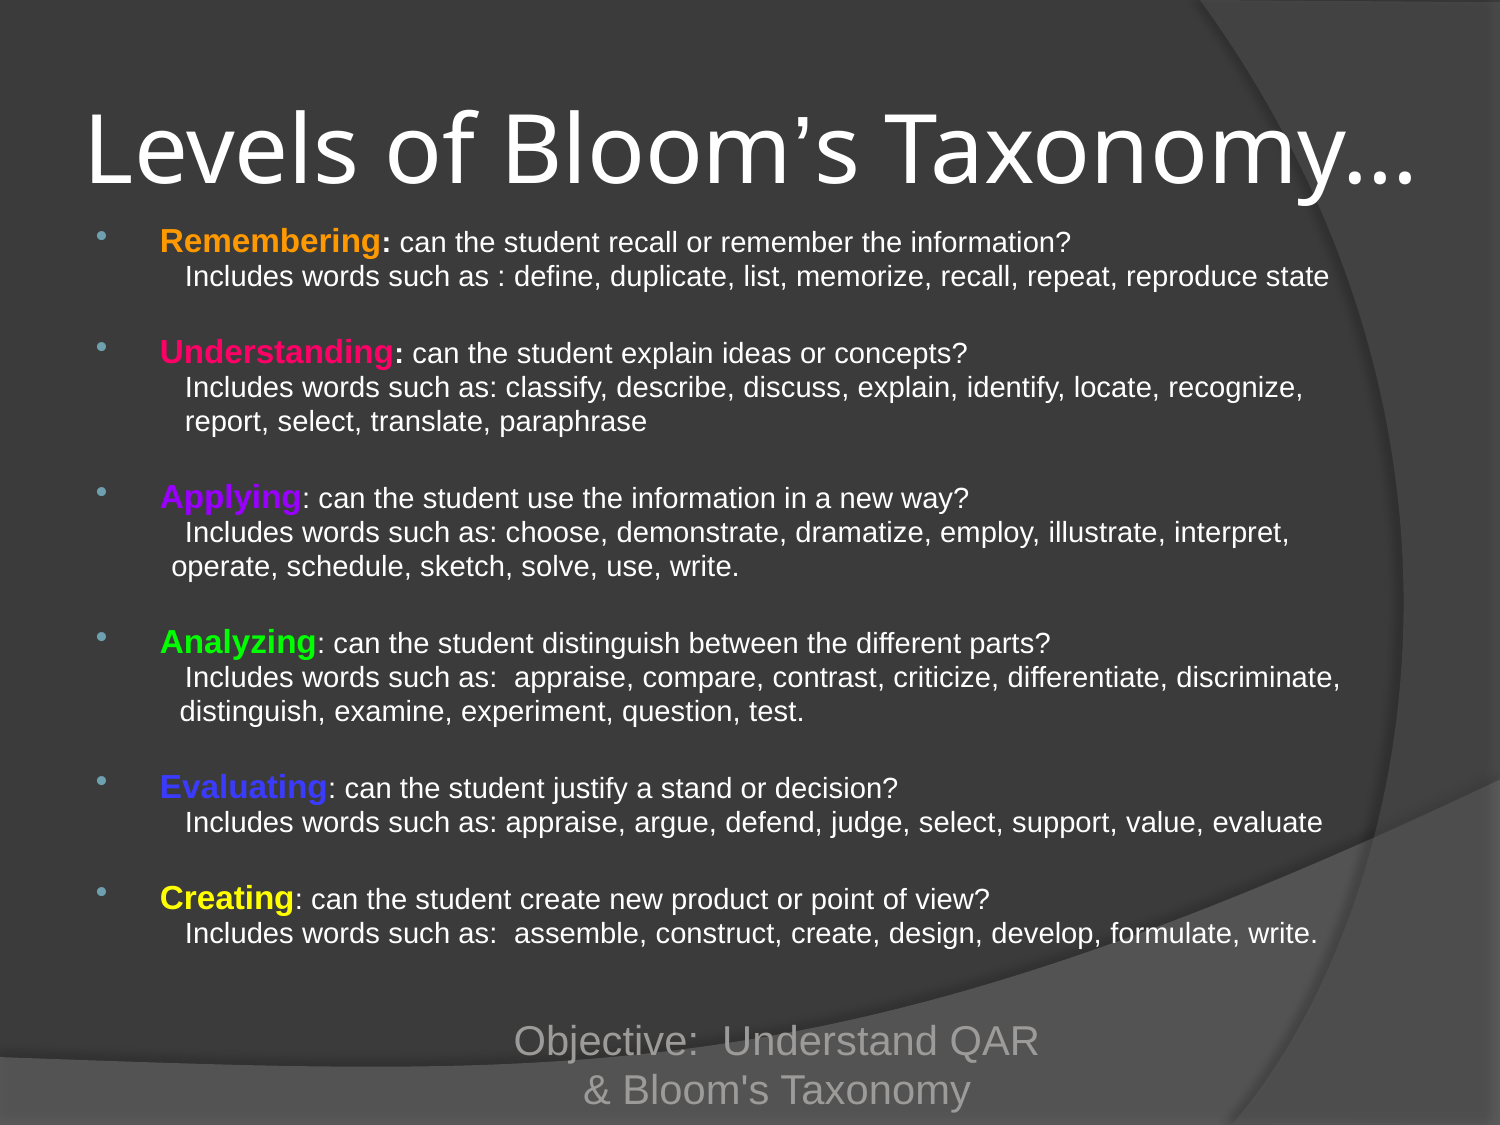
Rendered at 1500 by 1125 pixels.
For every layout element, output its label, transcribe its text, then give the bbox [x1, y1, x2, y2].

text_box Remembering: can the student recall or remember the information? Includes words such as : define, duplicate, list, memorize, recall, repeat, reproduce state Understanding: can the student explain ideas or concepts? Includes words such as: classify, describe, discuss, explain, identify, locate, recognize, report, select, translate, paraphrase Applying: can the student use the information in a new way? Includes words such as: choose, demonstrate, dramatize, employ, illustrate, interpret, operate, schedule, sketch, solve, use, write. Analyzing: can the student distinguish between the different parts? Includes words such as: appraise, compare, contrast, criticize, differentiate, discriminate, distinguish, examine, experiment, question, test. Evaluating: can the student justify a stand or decision? Includes words such as: appraise, argue, defend, judge, select, support, value, evaluate Creating: can the student create new product or point of view? Includes words such as: assemble, construct, create, design, develop, formulate, write. [76, 219, 1427, 1057]
text_box Levels of Bloom’s Taxonomy… [76, 32, 1427, 219]
footer Objective: Understand QAR & Bloom's Taxonomy [512, 982, 1042, 1114]
